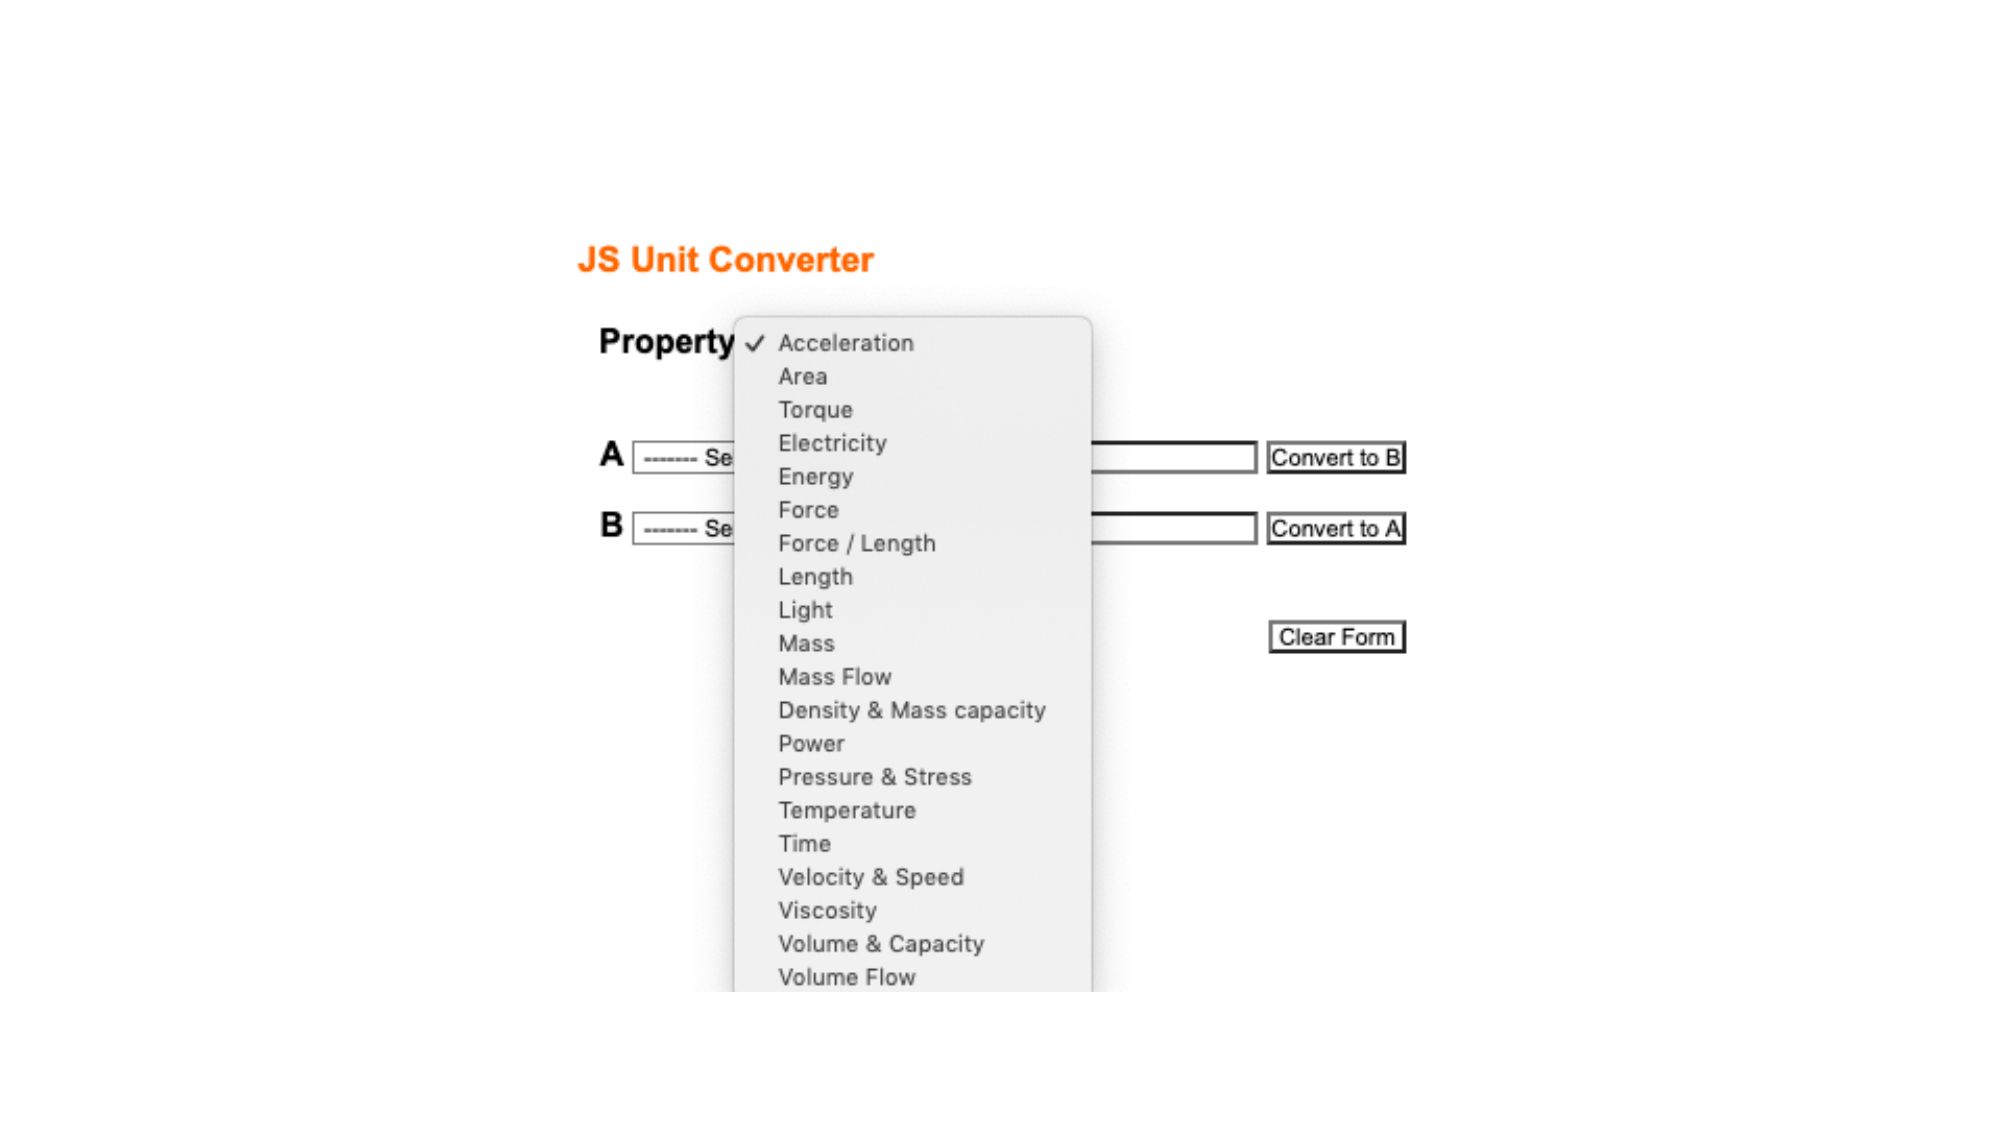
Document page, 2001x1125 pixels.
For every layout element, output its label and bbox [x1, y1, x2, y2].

picture [482, 152, 1555, 992]
